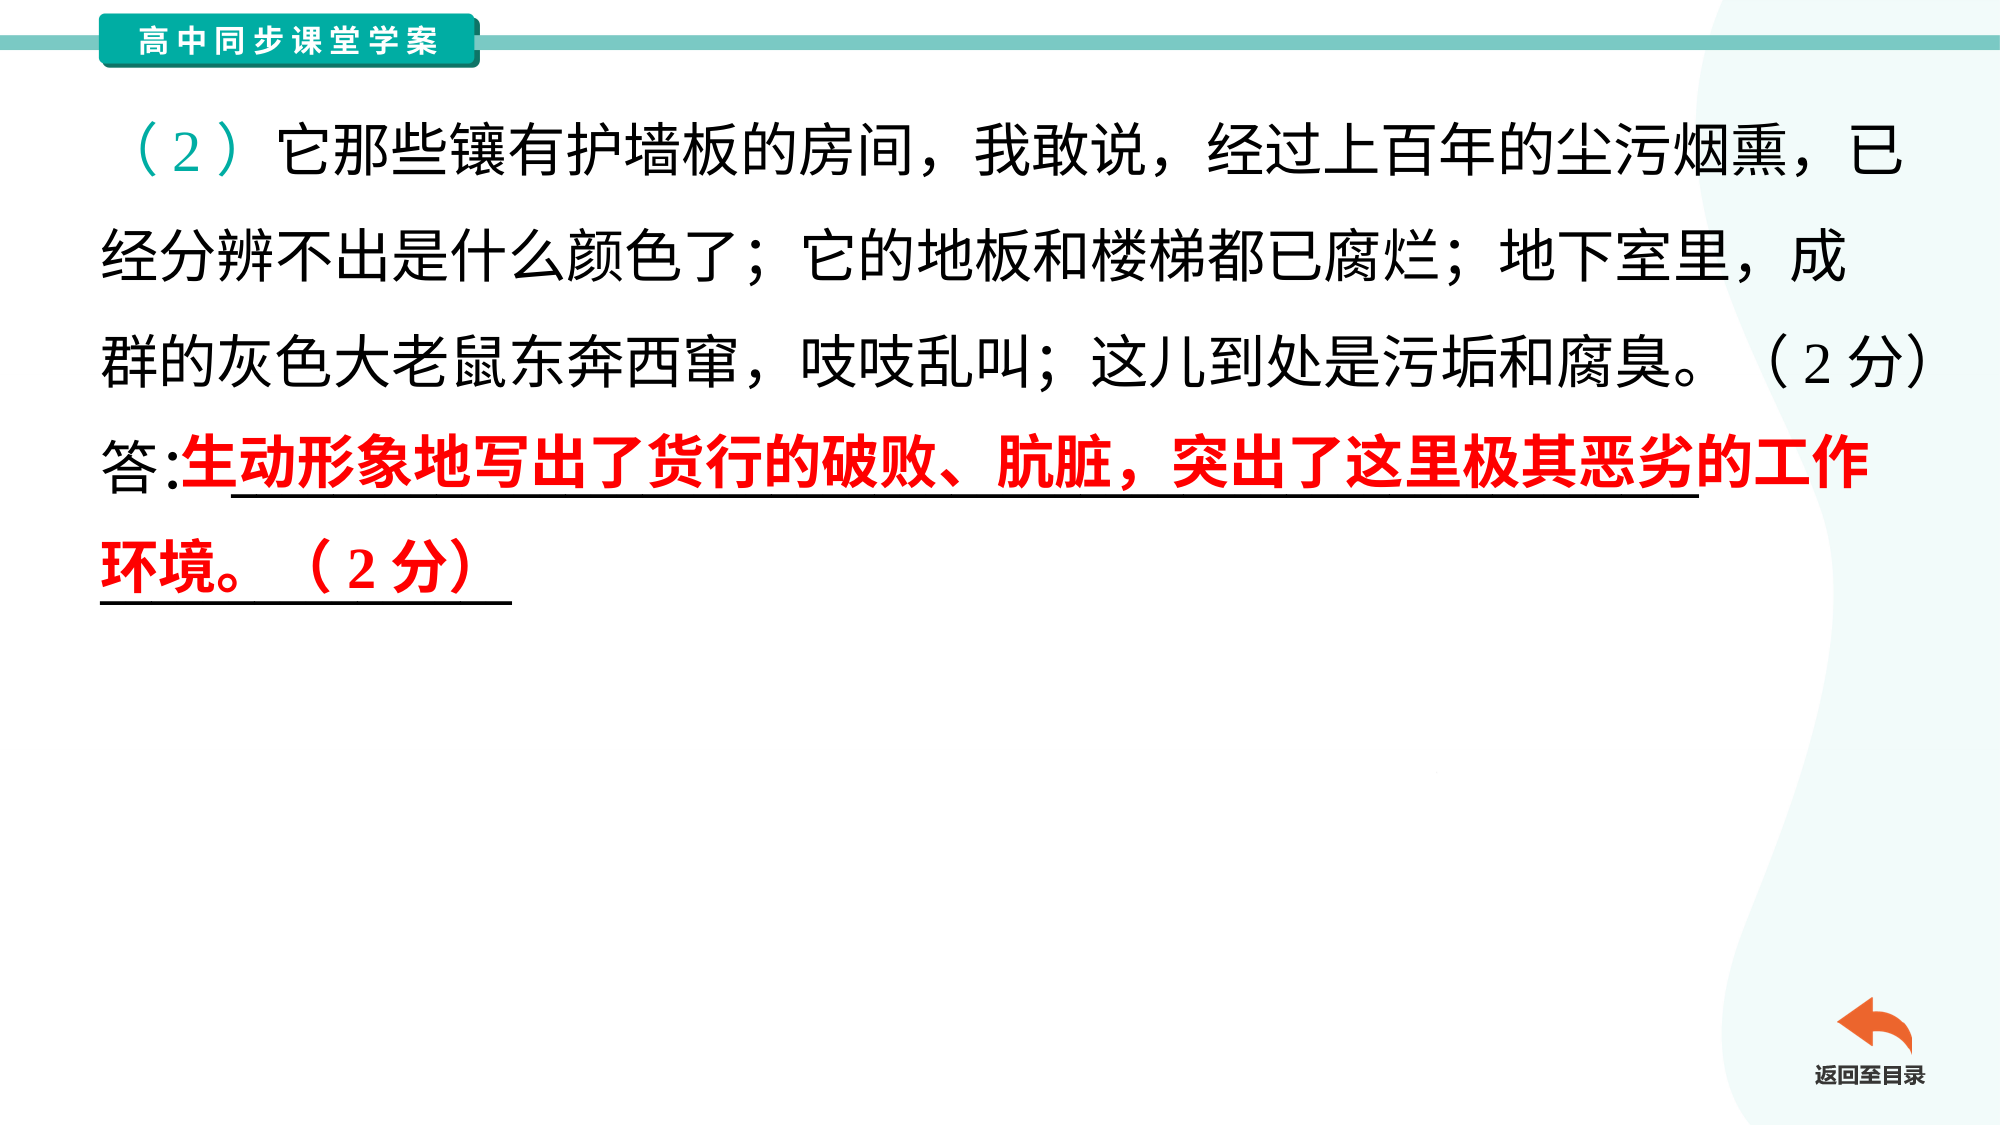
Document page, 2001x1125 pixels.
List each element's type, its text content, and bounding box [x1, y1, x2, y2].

text_box 生动形象地写出了货行的破败、肮脏，突出了这里极其恶劣的工作环境。（2分） [100, 390, 1899, 601]
text_box （2）它那些镶有护墙板的房间，我敢说，经过上百年的尘污烟熏，已 经分辨不出是什么颜色了；它的地板和楼梯都已腐烂；地下室里，成 群的灰色大老鼠东奔西窜，吱吱乱叫；这儿到处是污垢和腐臭。（2分） 答：_________________________________________________________ ________________ [100, 76, 1899, 390]
text_box （2）它那些镶有护墙板的房间，我敢说，经过上百年的尘污烟熏，已 经分辨不出是什么颜色了；它的地板和楼梯都已腐烂；地下室里，成 群的灰色大老鼠东奔西窜，吱吱乱叫；这儿到处是污垢和腐臭。（2分） 答：_________________________________________________________ ________________ [100, 601, 1899, 608]
picture [0, 0, 2000, 1125]
